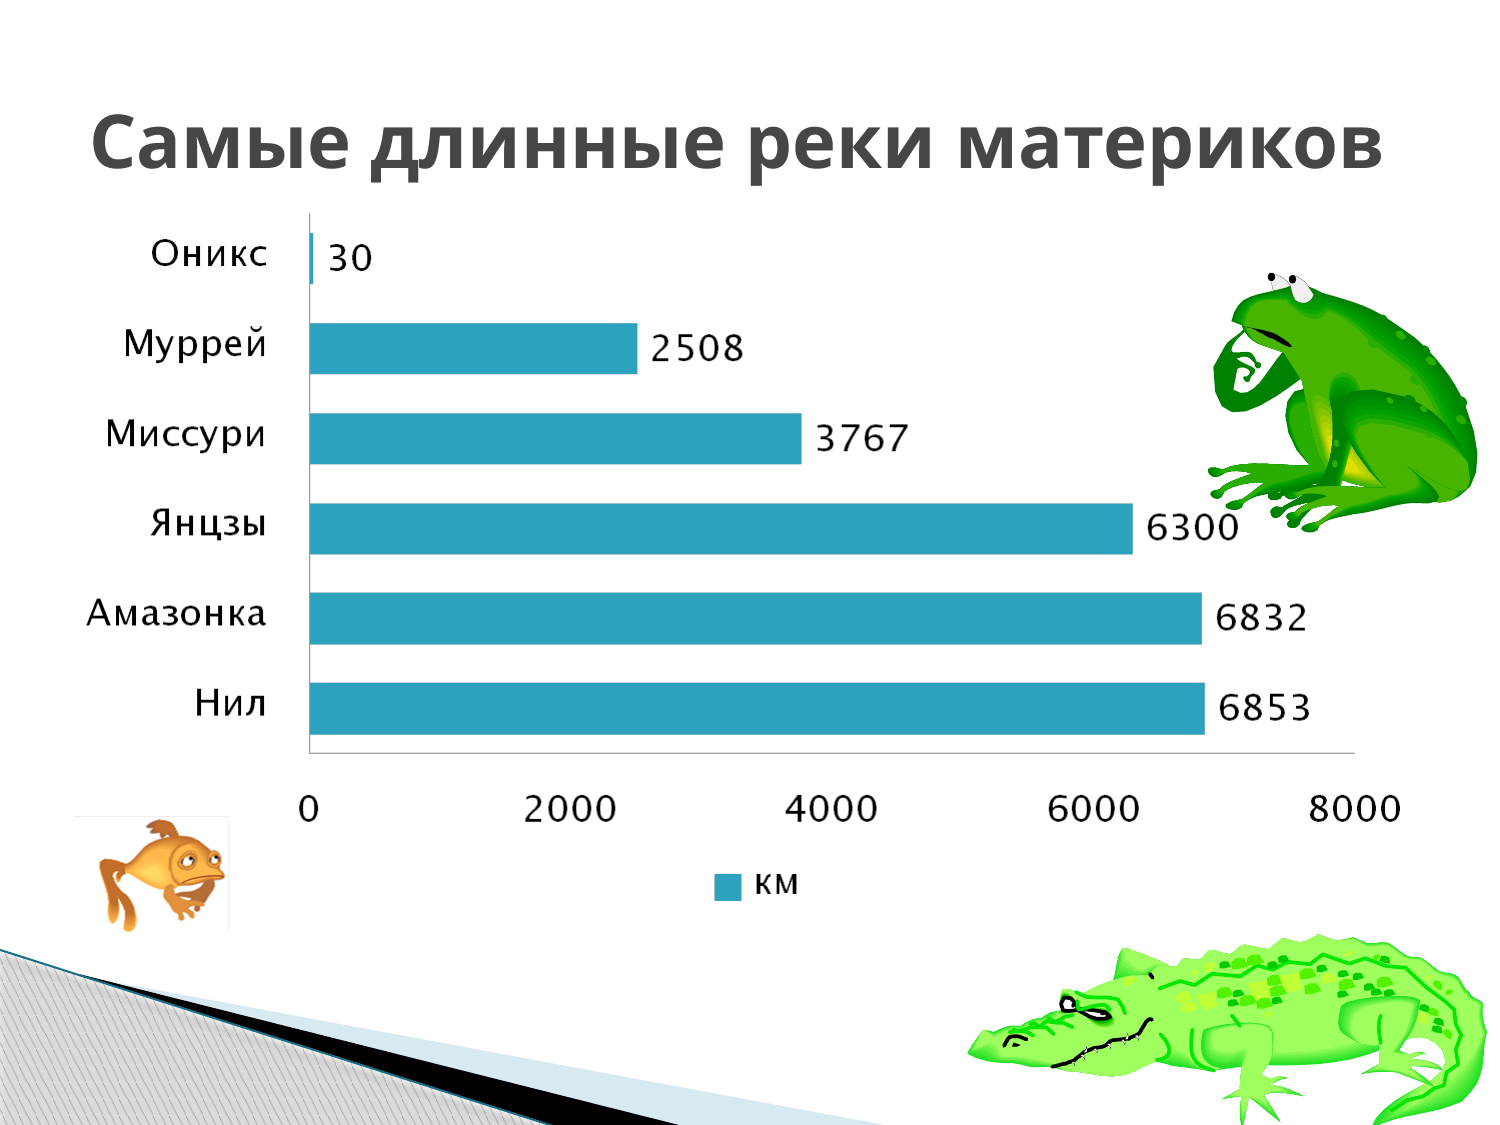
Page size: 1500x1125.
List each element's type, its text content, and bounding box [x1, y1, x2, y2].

title Самые длинные реки материков [75, 45, 1425, 190]
picture [73, 190, 1500, 1125]
